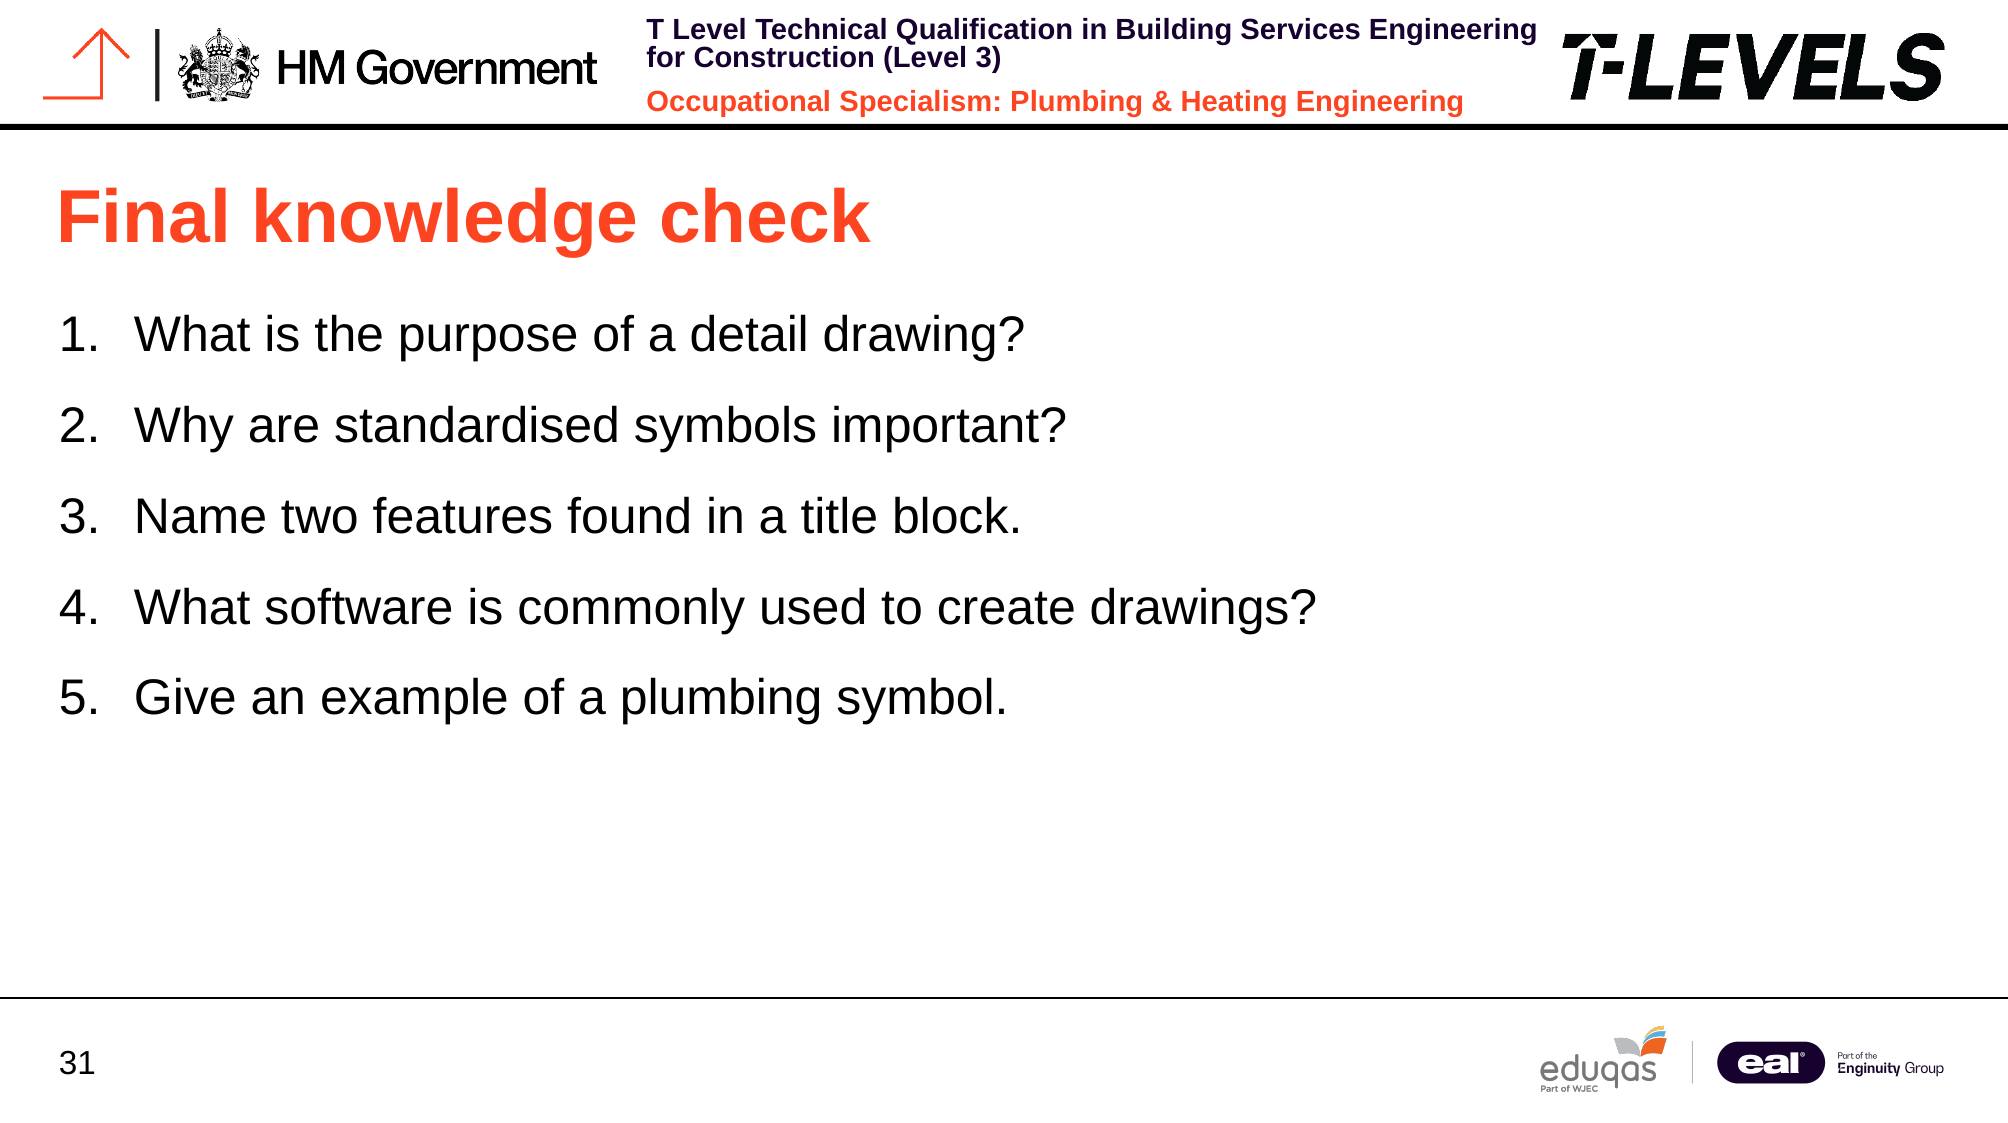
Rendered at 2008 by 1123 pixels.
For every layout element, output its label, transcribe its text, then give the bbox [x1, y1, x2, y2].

picture [155, 28, 597, 102]
picture [1535, 1021, 1949, 1097]
title Final knowledge check [41, 111, 1949, 314]
picture [1543, 25, 1964, 108]
picture [38, 27, 136, 100]
list What is the purpose of a detail drawing? Why are standardised symbols important? Name two features found in a title block. What software is commonly used to create drawings? Give an example of a plumbing symbol. [59, 295, 2004, 975]
